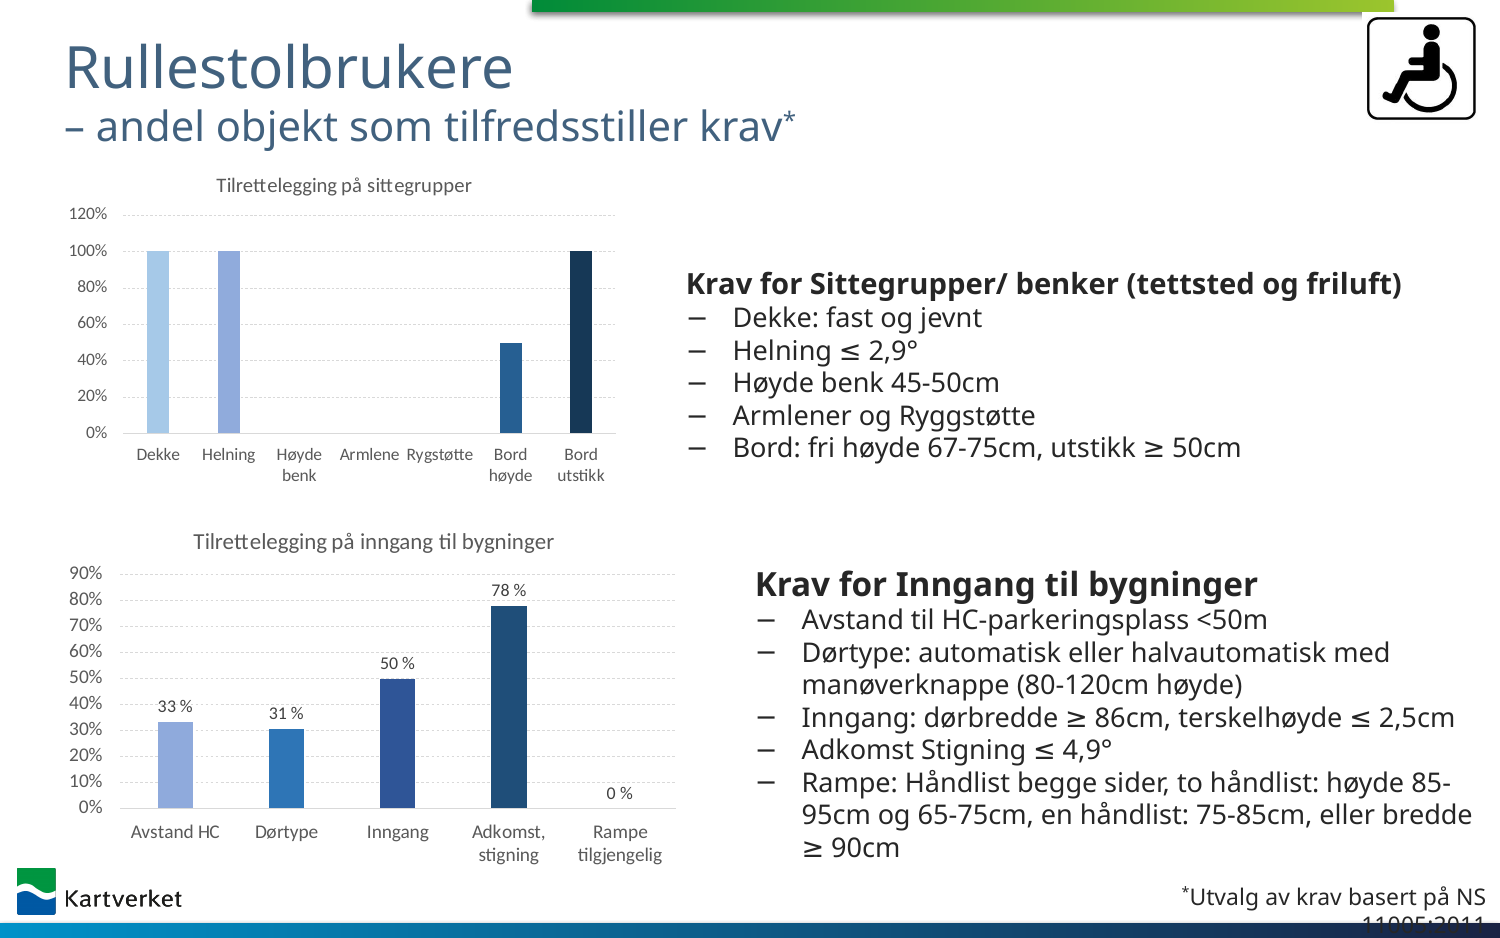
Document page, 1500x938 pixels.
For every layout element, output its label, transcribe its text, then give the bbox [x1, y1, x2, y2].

picture [62, 520, 687, 874]
text_box Krav for Inngang til bygninger Avstand til HC-parkeringsplass <50m Dørtype: automatisk eller halvautomatisk med manøverknappe (80-120cm høyde) Inngang: dørbredde ≥ 86cm, terskelhøyde ≤ 2,5cm Adkomst Stigning ≤ 4,9° Rampe: Håndlist begge sider, to håndlist: høyde 85-95cm og 65-75cm, en håndlist: 75-85cm, eller bredde ≥ 90cm [740, 555, 1491, 870]
picture [1362, 12, 1481, 126]
text_box Krav for Sittegrupper/ benker (tettsted og friluft) Dekke: fast og jevnt Helning ≤ 2,9° Høyde benk 45-50cm Armlener og Ryggstøtte Bord: fri høyde 67-75cm, utstikk ≥ 50cm [670, 258, 1418, 471]
text_box *Utvalg av krav basert på NS 11005:2011 [1068, 873, 1500, 938]
text_box Rullestolbrukere – andel objekt som tilfredsstiller krav* [49, 25, 1431, 158]
picture [62, 166, 626, 492]
